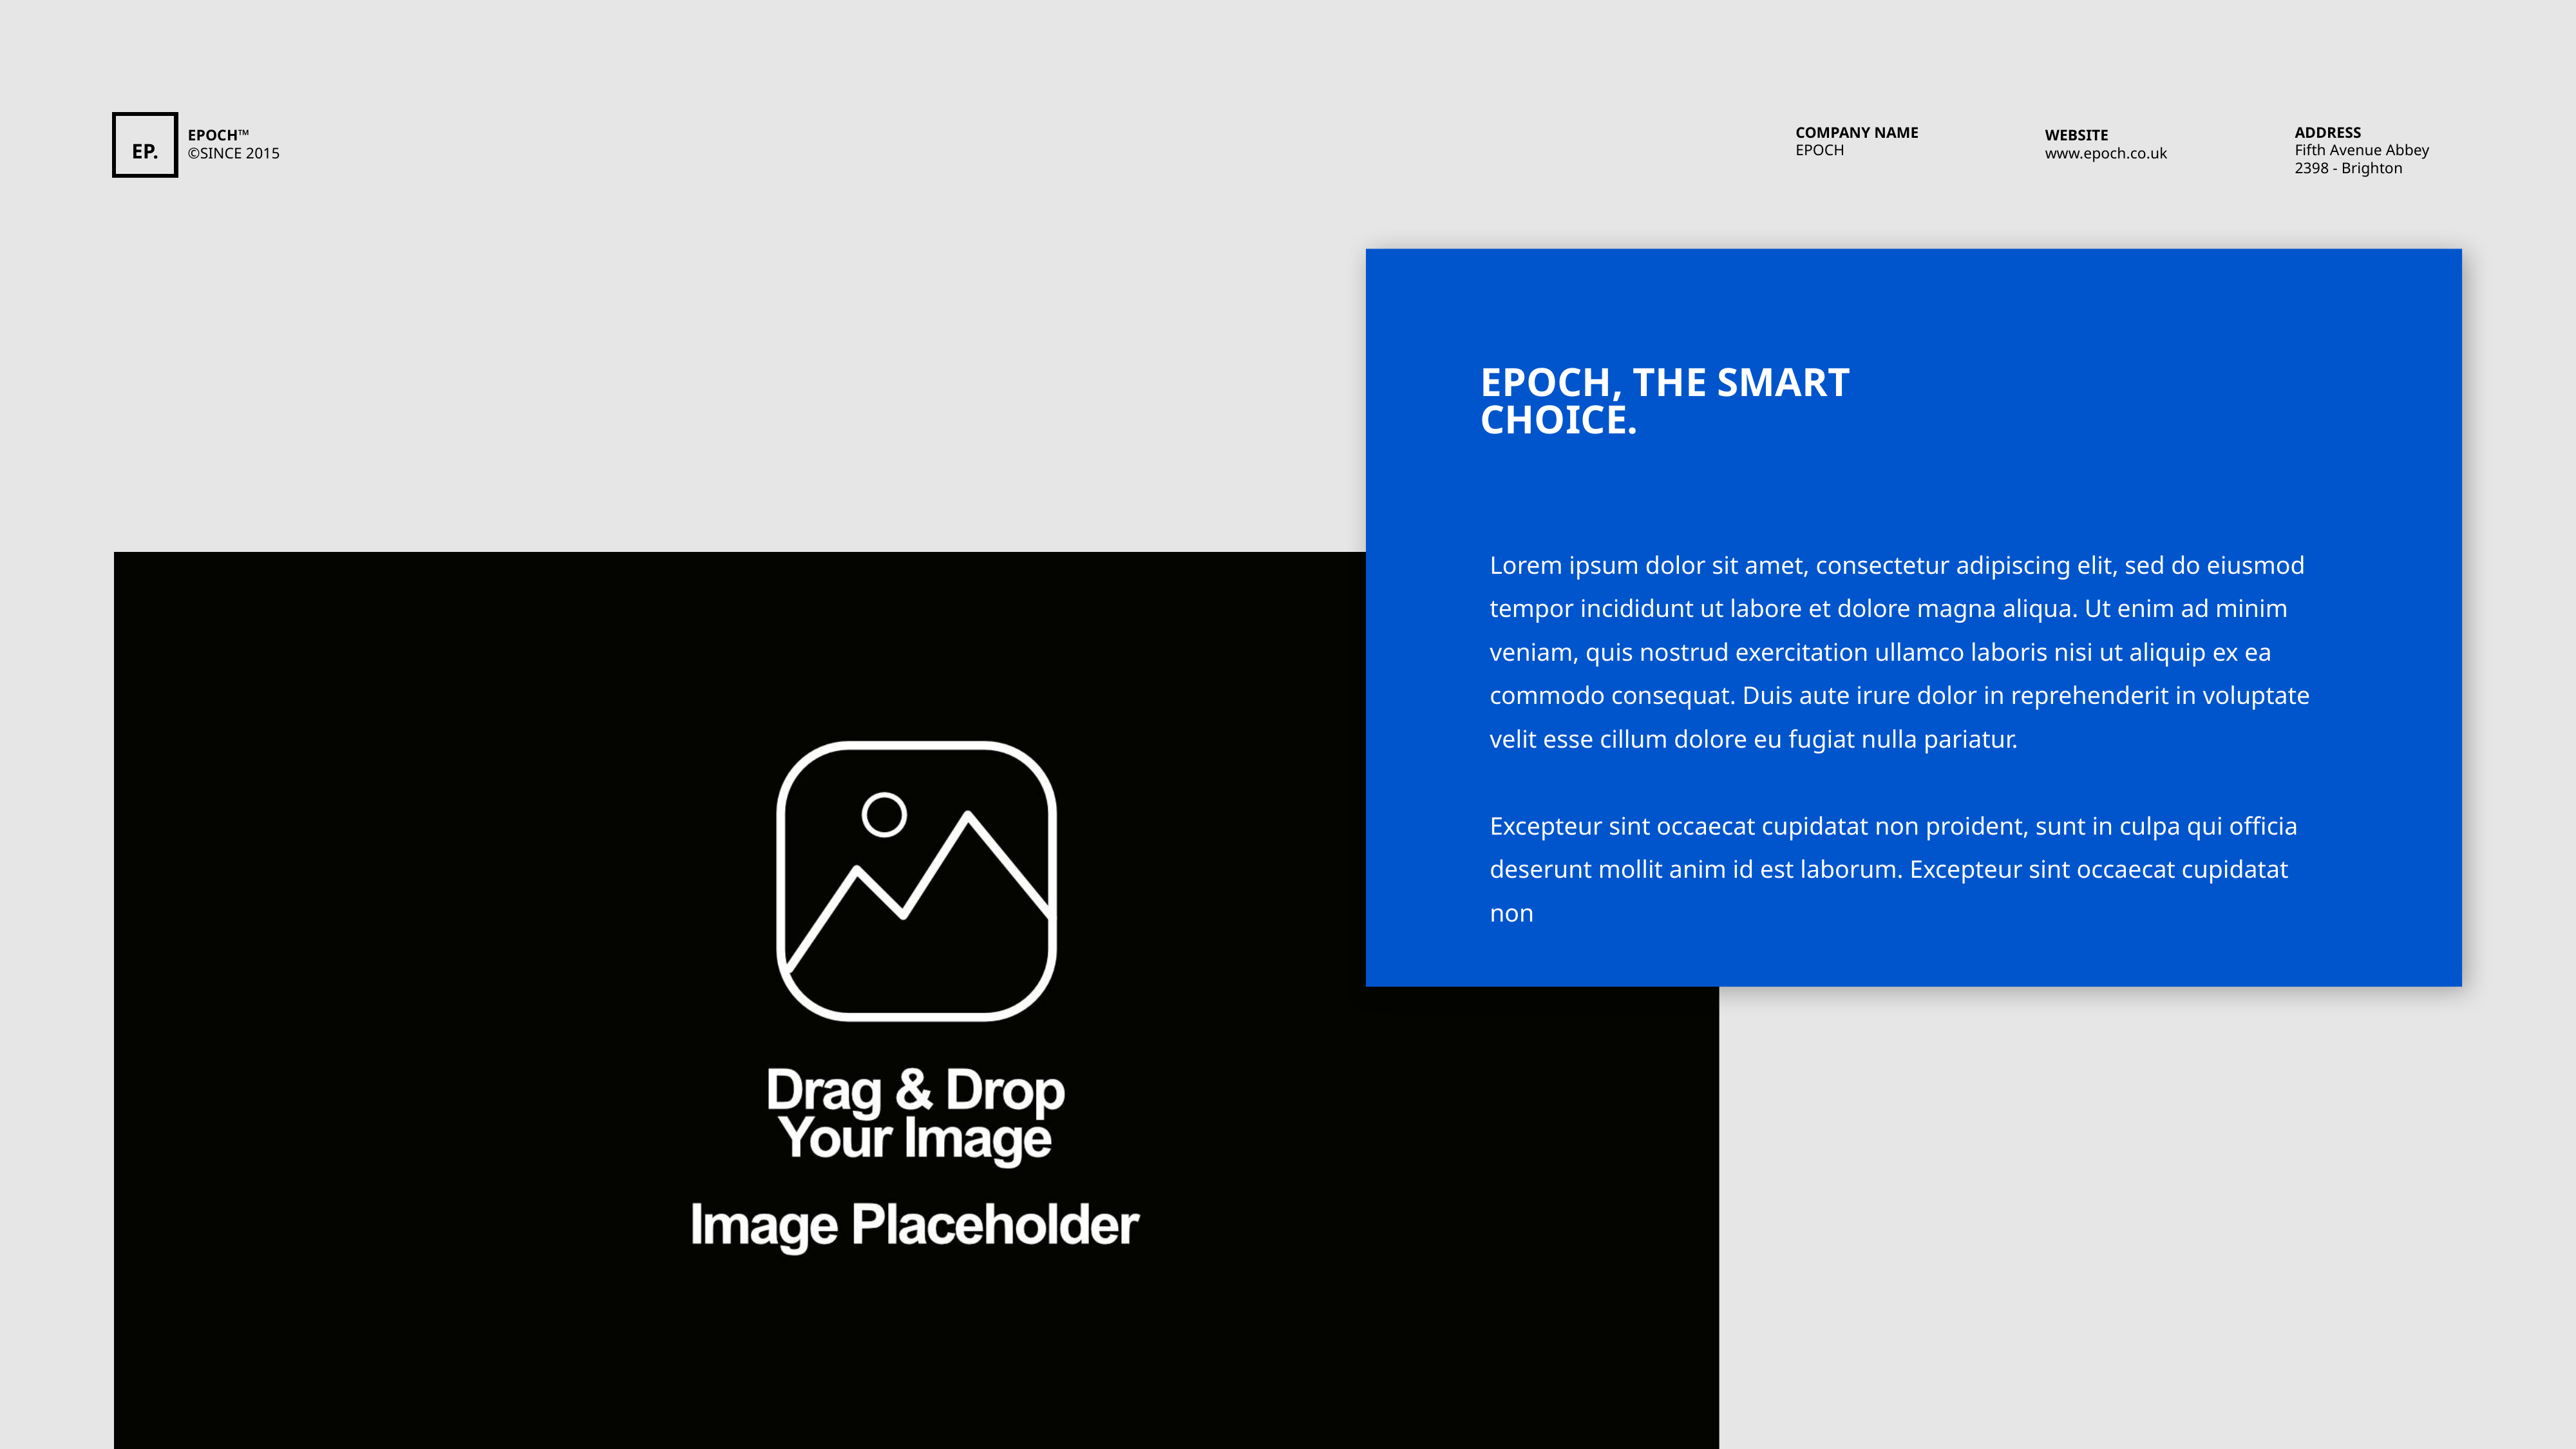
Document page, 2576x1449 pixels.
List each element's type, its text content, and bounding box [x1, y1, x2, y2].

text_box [113, 113, 291, 176]
picture [113, 552, 1719, 1449]
text_box ADDRESS Fifth Avenue Abbey 2398 - Brighton [2285, 113, 2462, 190]
text_box WEBSITE www.epoch.co.uk [2035, 116, 2213, 173]
text_box COMPANY NAME EPOCH [1786, 113, 1963, 171]
text_box Lorem ipsum dolor sit amet, consectetur adipiscing elit, sed do eiusmod tempor incididunt ut labore et dolore magna aliqua. Ut enim ad minim veniam, quis nostrud exercitation ullamco laboris nisi ut aliquip ex ea commodo consequat. Duis aute irure dolor in reprehenderit in voluptate velit esse cillum dolore eu fugiat nulla pariatur. Excepteur sint occaecat cupidatat non proident, sunt in culpa qui officia deserunt mollit anim id est laborum. Excepteur sint occaecat cupidatat non [1480, 525, 2348, 869]
text_box EPOCH, THE SMART CHOICE. [1480, 366, 2020, 459]
text_box [1366, 249, 2463, 987]
